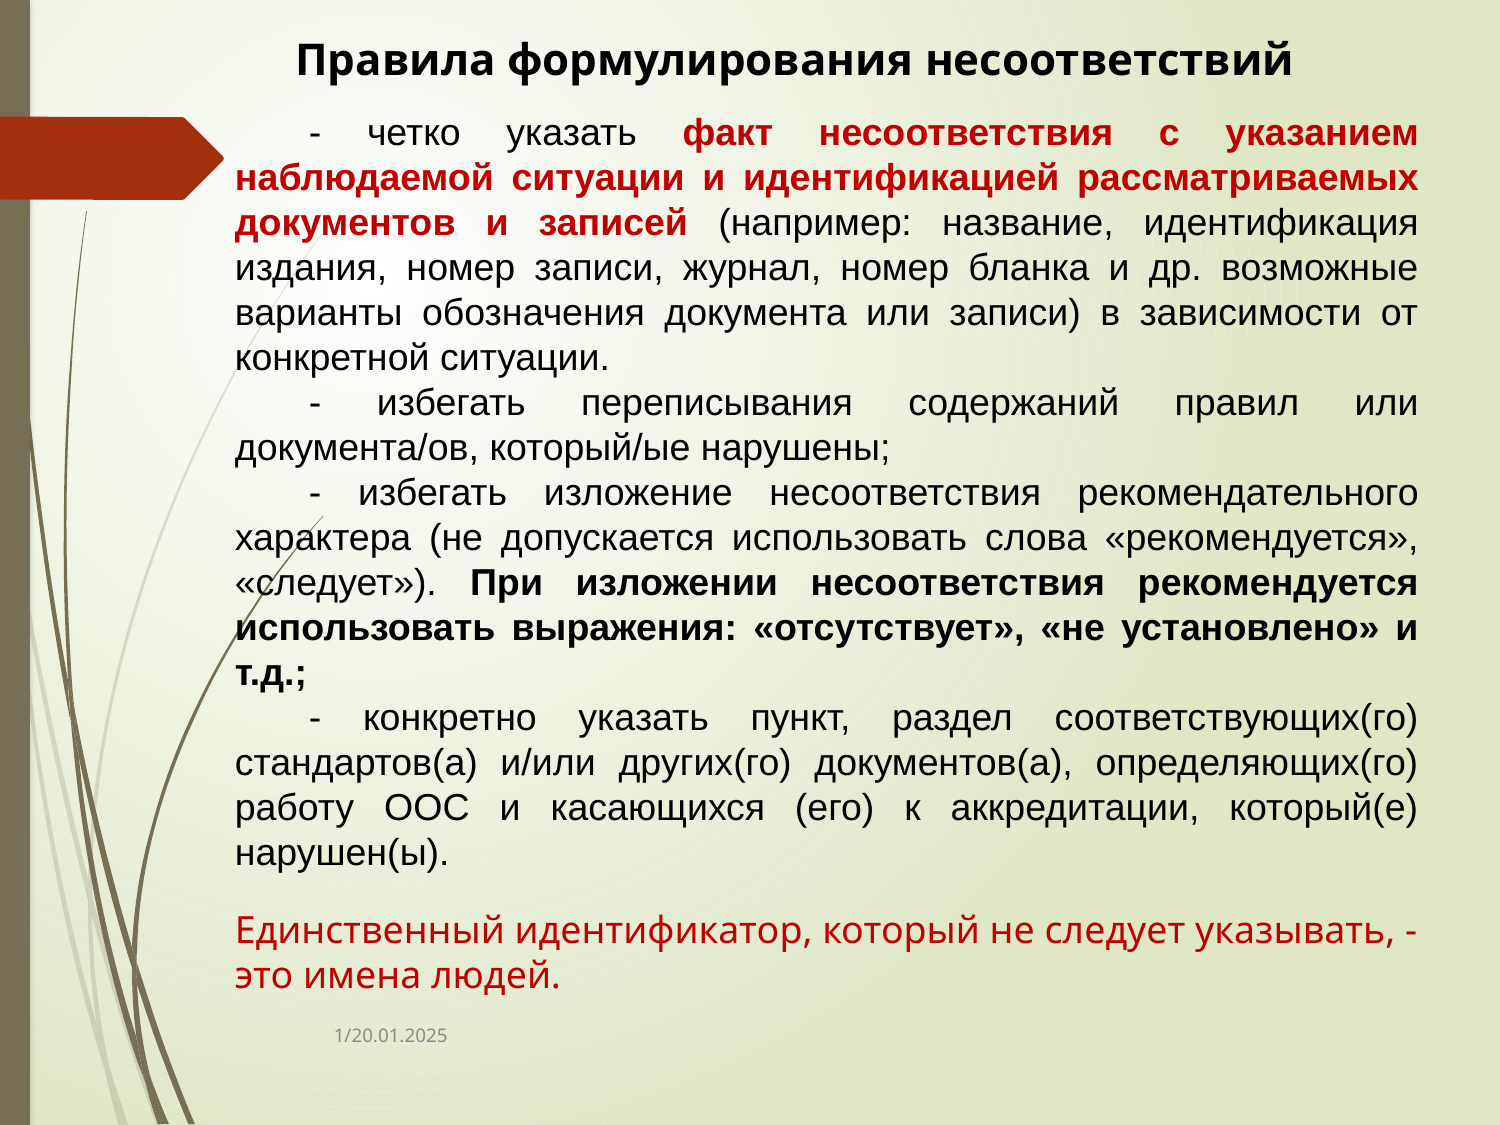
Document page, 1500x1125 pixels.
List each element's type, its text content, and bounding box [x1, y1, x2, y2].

footer 1/20.01.2025 [318, 1006, 1257, 1067]
text_box - четко указать факт несоответствия с указанием наблюдаемой ситуации и идентификацией рассматриваемых документов и записей (например: название, идентификация издания, номер записи, журнал, номер бланка и др. возможные варианты обозначения документа или записи) в зависимости от конкретной ситуации. - избегать переписывания содержаний правил или документа/ов, который/ые нарушены; - избегать изложение несоответствия рекомендательного характера (не допускается использовать слова «рекомендуется», «следует»). При изложении несоответствия рекомендуется использовать выражения: «отсутствует», «не установлено» и т.д.; - конкретно указать пункт, раздел соответствующих(го) стандартов(а) и/или других(го) документов(а), определяющих(го) работу ООС и касающихся (его) к аккредитации, который(е) нарушен(ы). [220, 100, 1434, 881]
text_box Правила формулирования несоответствий [280, 24, 1418, 92]
text_box Единственный идентификатор, который не следует указывать, - это имена людей. [220, 899, 1478, 1004]
